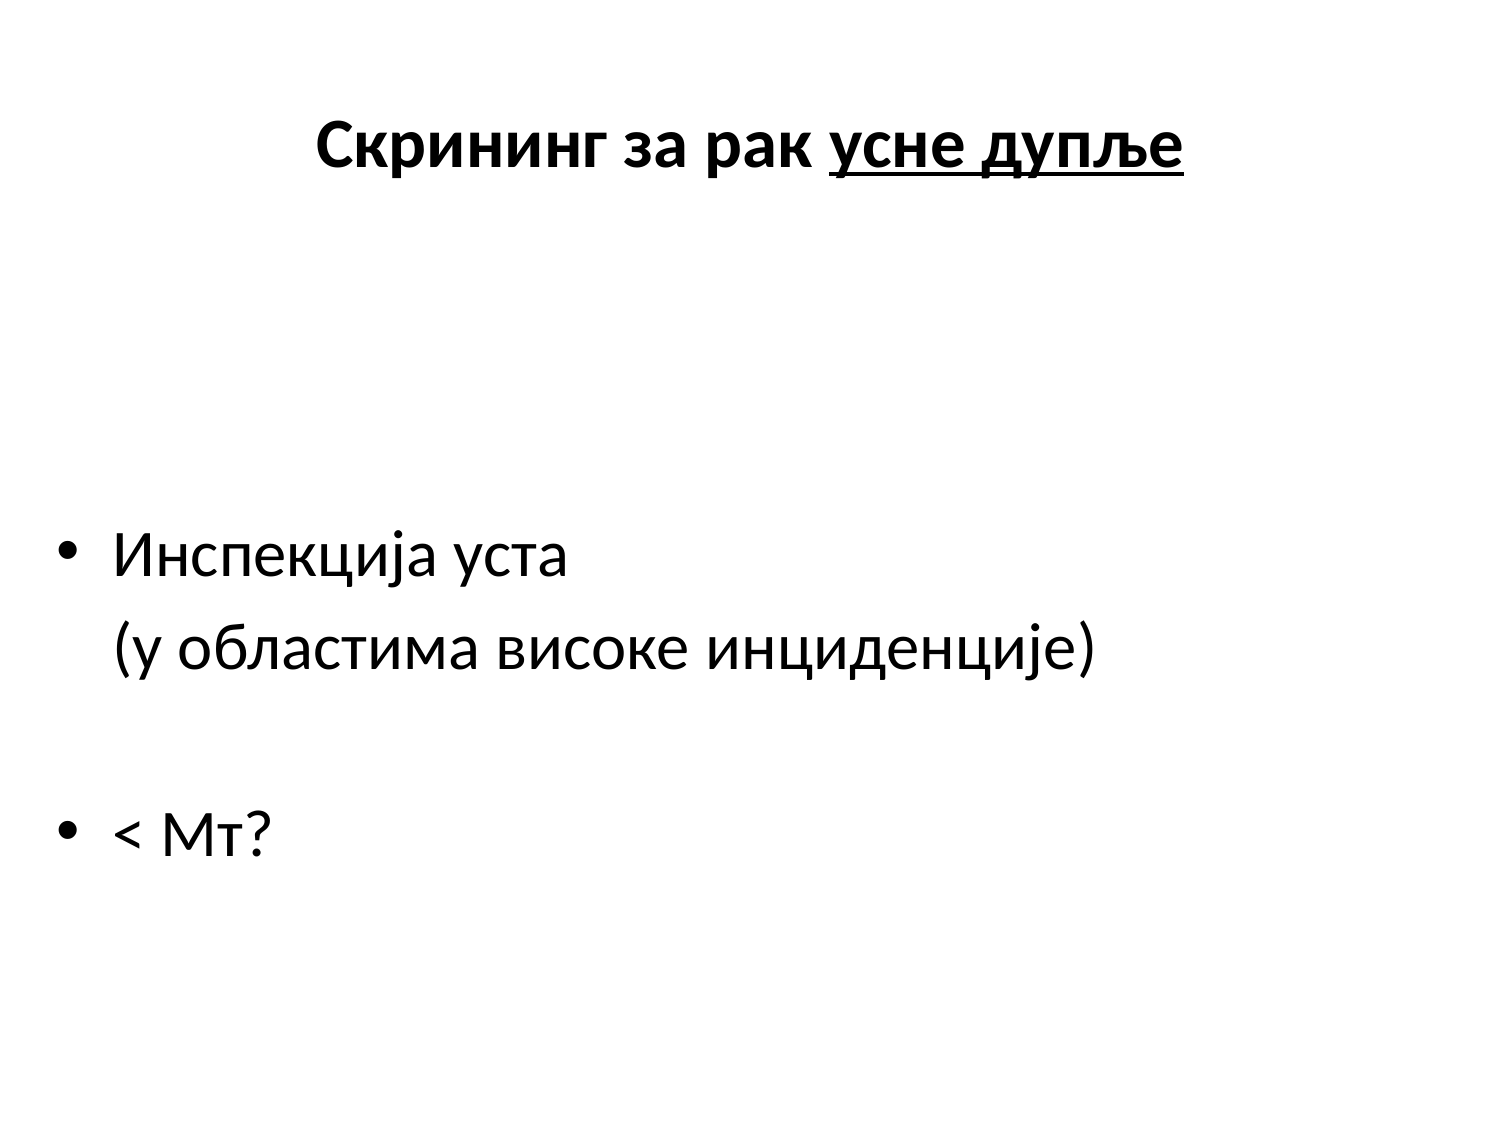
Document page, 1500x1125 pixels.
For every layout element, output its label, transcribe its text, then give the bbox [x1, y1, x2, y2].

title Скрининг за рак усне дупље [75, 45, 1425, 233]
list Инспекција уста (у областима високе инциденције) < Мт? [41, 408, 1392, 998]
